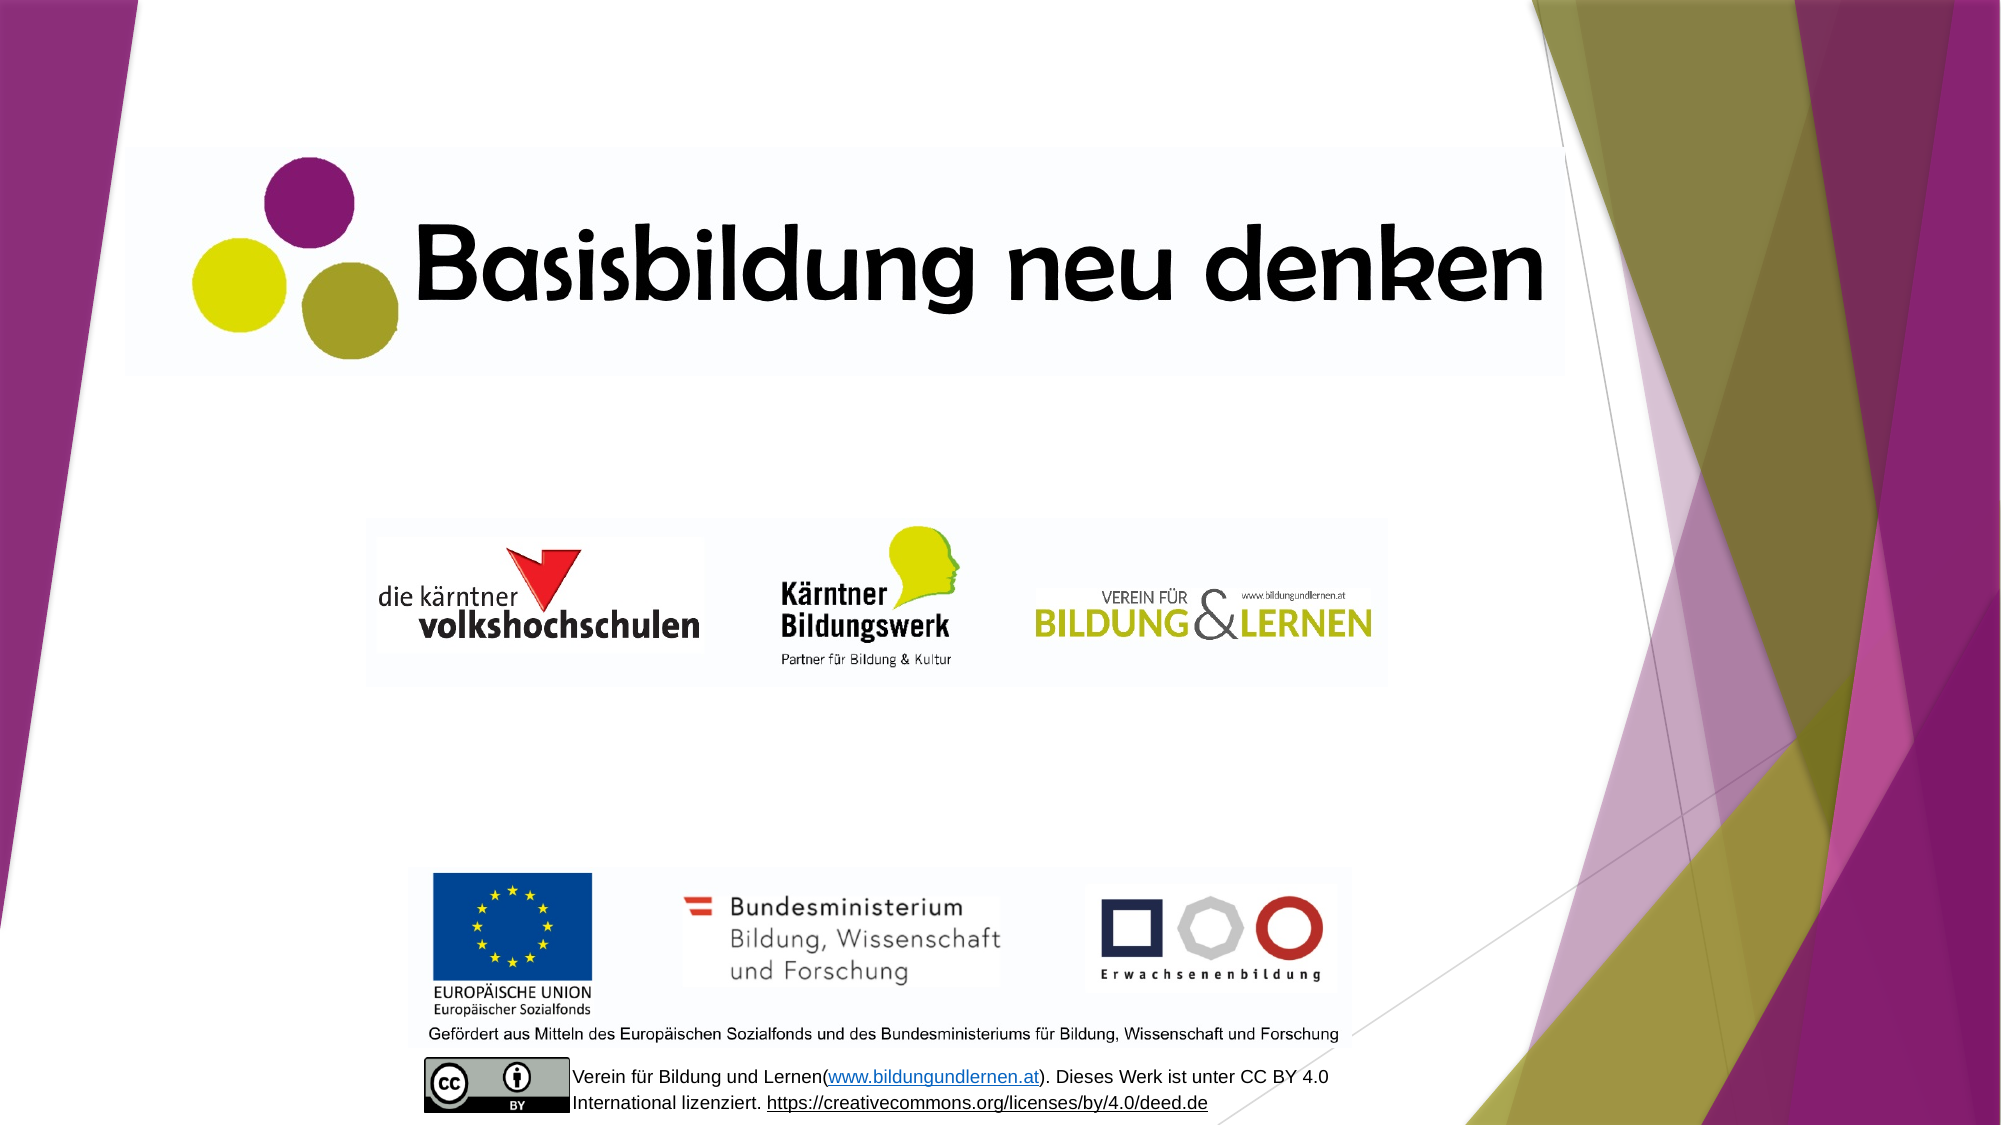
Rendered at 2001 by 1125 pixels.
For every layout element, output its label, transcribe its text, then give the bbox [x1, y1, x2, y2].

picture [124, 146, 1566, 376]
picture [408, 867, 1352, 1048]
picture [423, 1057, 571, 1113]
text_box Verein für Bildung und Lernen(www.bildungundlernen.at). Dieses Werk ist unter CC BY 4.0 International lizenziert. https://creativecommons.org/licenses/by/4.0/deed.de [570, 1055, 1518, 1118]
picture [366, 517, 1388, 688]
